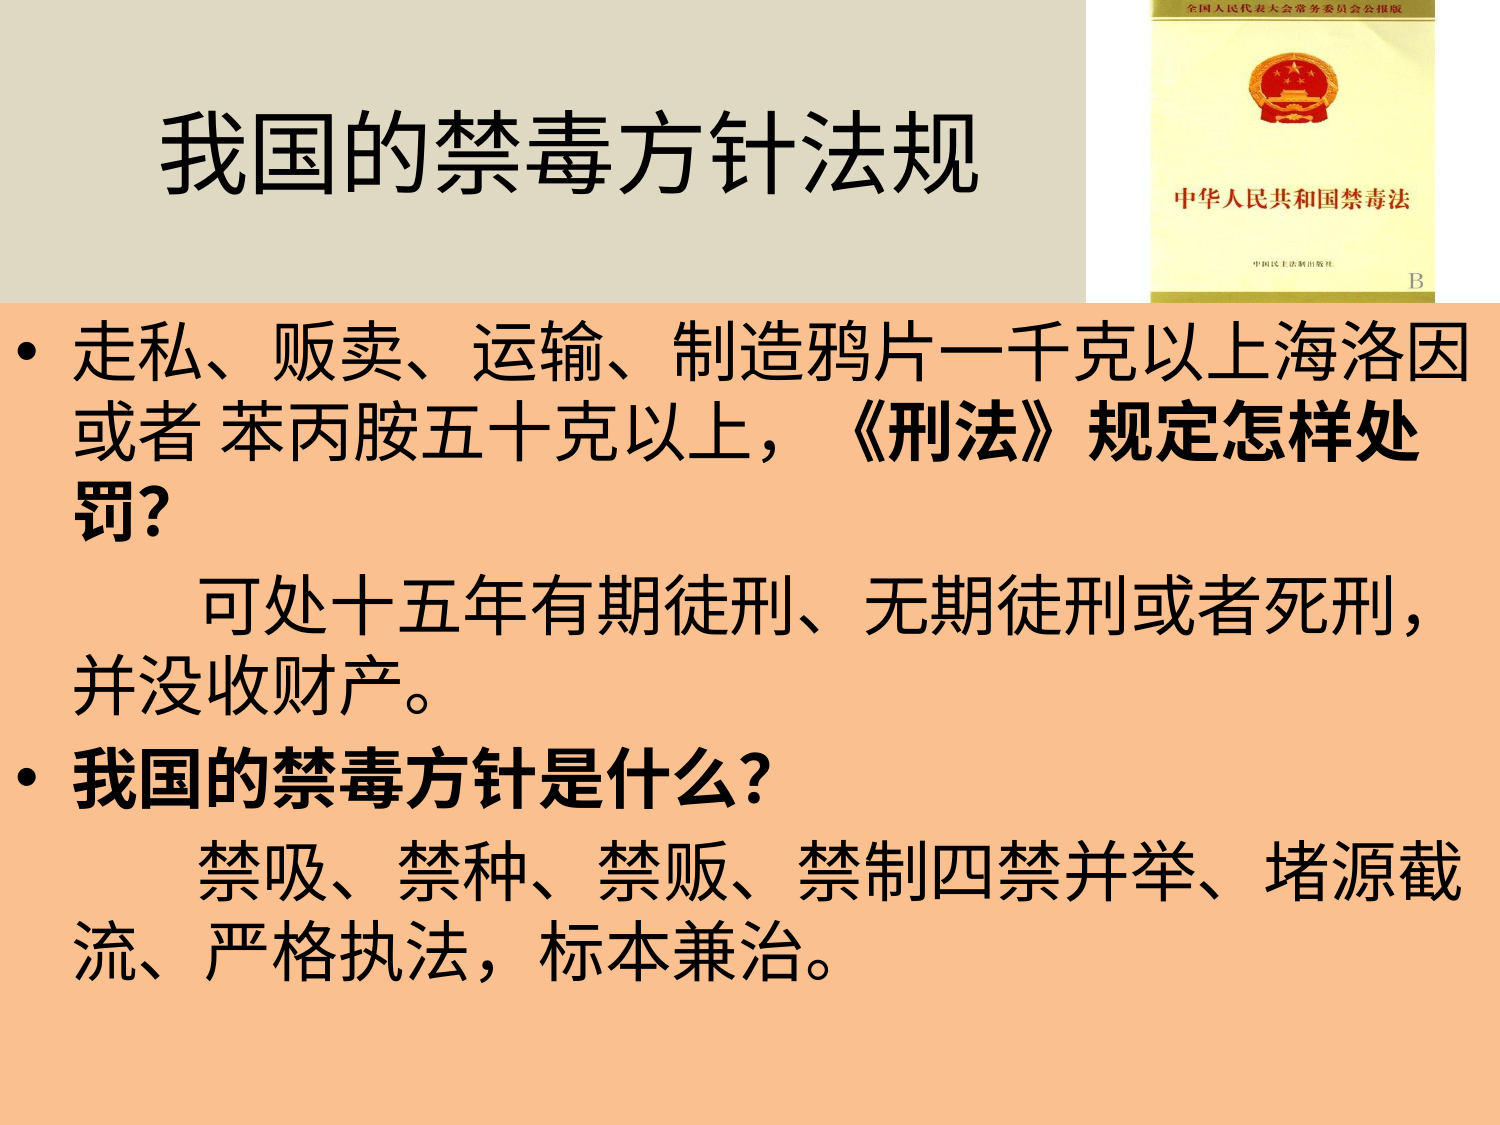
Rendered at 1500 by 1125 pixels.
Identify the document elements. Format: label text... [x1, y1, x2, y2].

title 我国的禁毒方针法规 [0, 0, 1084, 302]
list 走私、贩卖、运输、制造鸦片一千克以上海洛因或者 苯丙胺五十克以上，《刑法》规定怎样处罚？ 可处十五年有期徒刑、无期徒刑或者死刑，并没收财产。 我国的禁毒方针是什么？ 禁吸、禁种、禁贩、禁制四禁并举、堵源截流、严格执法，标本兼治。 [0, 302, 1500, 1125]
picture [1086, 0, 1500, 303]
